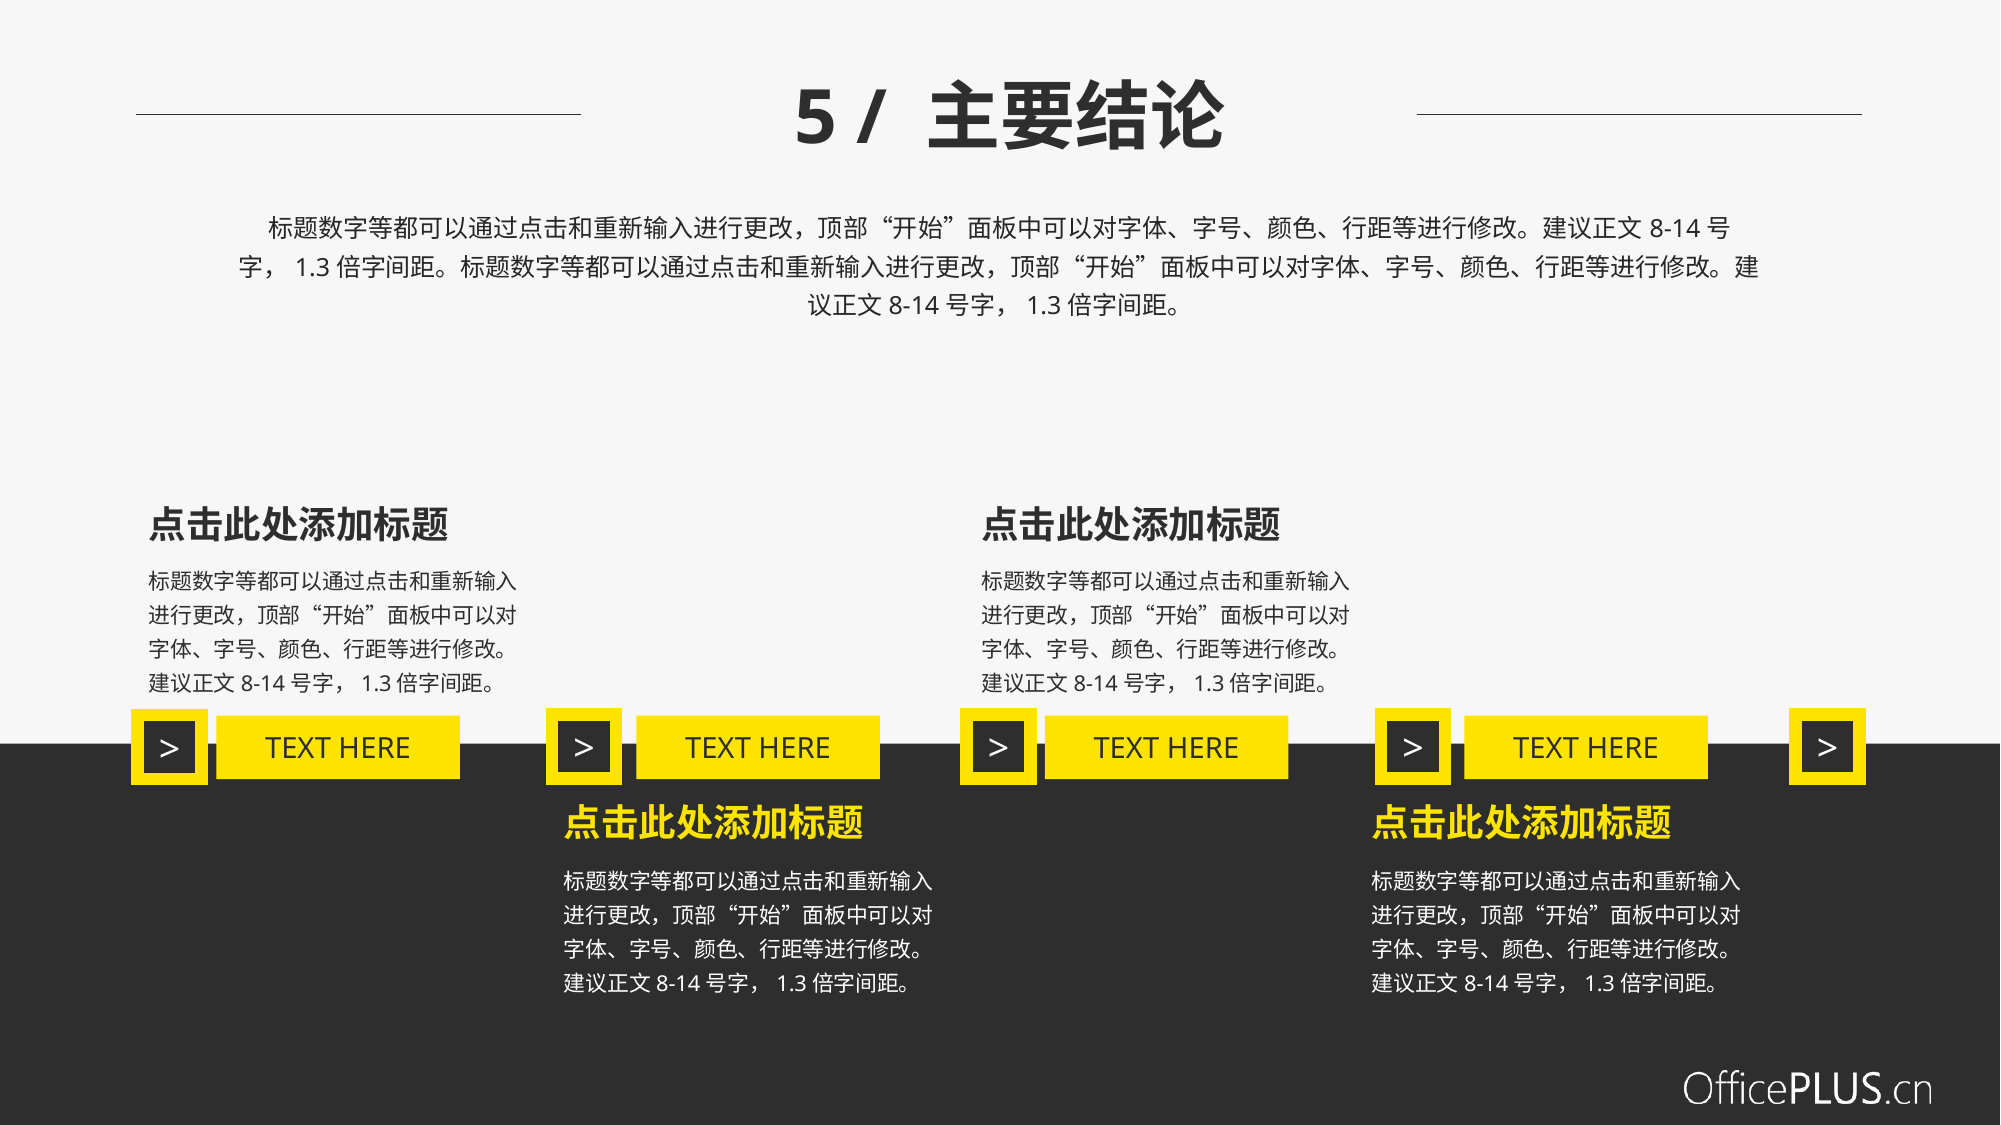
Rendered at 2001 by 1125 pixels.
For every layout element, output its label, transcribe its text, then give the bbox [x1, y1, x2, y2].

text_box 标题数字等都可以通过点击和重新输入进行更改，顶部“开始”面板中可以对字体、字号、颜色、行距等进行修改。建议正文8-14号字，1.3倍字间距。 [966, 551, 1385, 703]
text_box > [551, 713, 617, 779]
text_box 点击此处添加标题 [133, 493, 637, 554]
text_box 标题数字等都可以通过点击和重新输入进行更改，顶部“开始”面板中可以对字体、字号、颜色、行距等进行修改。建议正文8-14号字，1.3倍字间距。 [1357, 852, 1776, 1004]
text_box 标题数字等都可以通过点击和重新输入进行更改，顶部“开始”面板中可以对字体、字号、颜色、行距等进行修改。建议正文8-14号字，1.3倍字间距。标题数字等都可以通过点击和重新输入进行更改，顶部“开始”面板中可以对字体、字号、颜色、行距等进行修改。建议正文8-14号字，1.3倍字间距。 [216, 195, 1784, 328]
text_box > [1380, 713, 1446, 779]
text_box > [966, 713, 1031, 779]
text_box 5 / 主要结论 [759, 61, 1241, 166]
picture [1684, 1070, 1931, 1104]
text_box 点击此处添加标题 [549, 791, 1052, 852]
text_box TEXT HERE [215, 714, 461, 780]
text_box 点击此处添加标题 [966, 493, 1366, 551]
text_box > [1795, 713, 1861, 779]
text_box 标题数字等都可以通过点击和重新输入进行更改，顶部“开始”面板中可以对字体、字号、颜色、行距等进行修改。建议正文8-14号字，1.3倍字间距。 [549, 852, 968, 1004]
text_box TEXT HERE [1044, 714, 1289, 780]
text_box > [137, 714, 203, 780]
text_box TEXT HERE [1463, 714, 1709, 780]
text_box 标题数字等都可以通过点击和重新输入进行更改，顶部“开始”面板中可以对字体、字号、颜色、行距等进行修改。建议正文8-14号字，1.3倍字间距。 [133, 551, 552, 703]
text_box 点击此处添加标题 [1357, 791, 1860, 852]
text_box TEXT HERE [635, 714, 881, 780]
